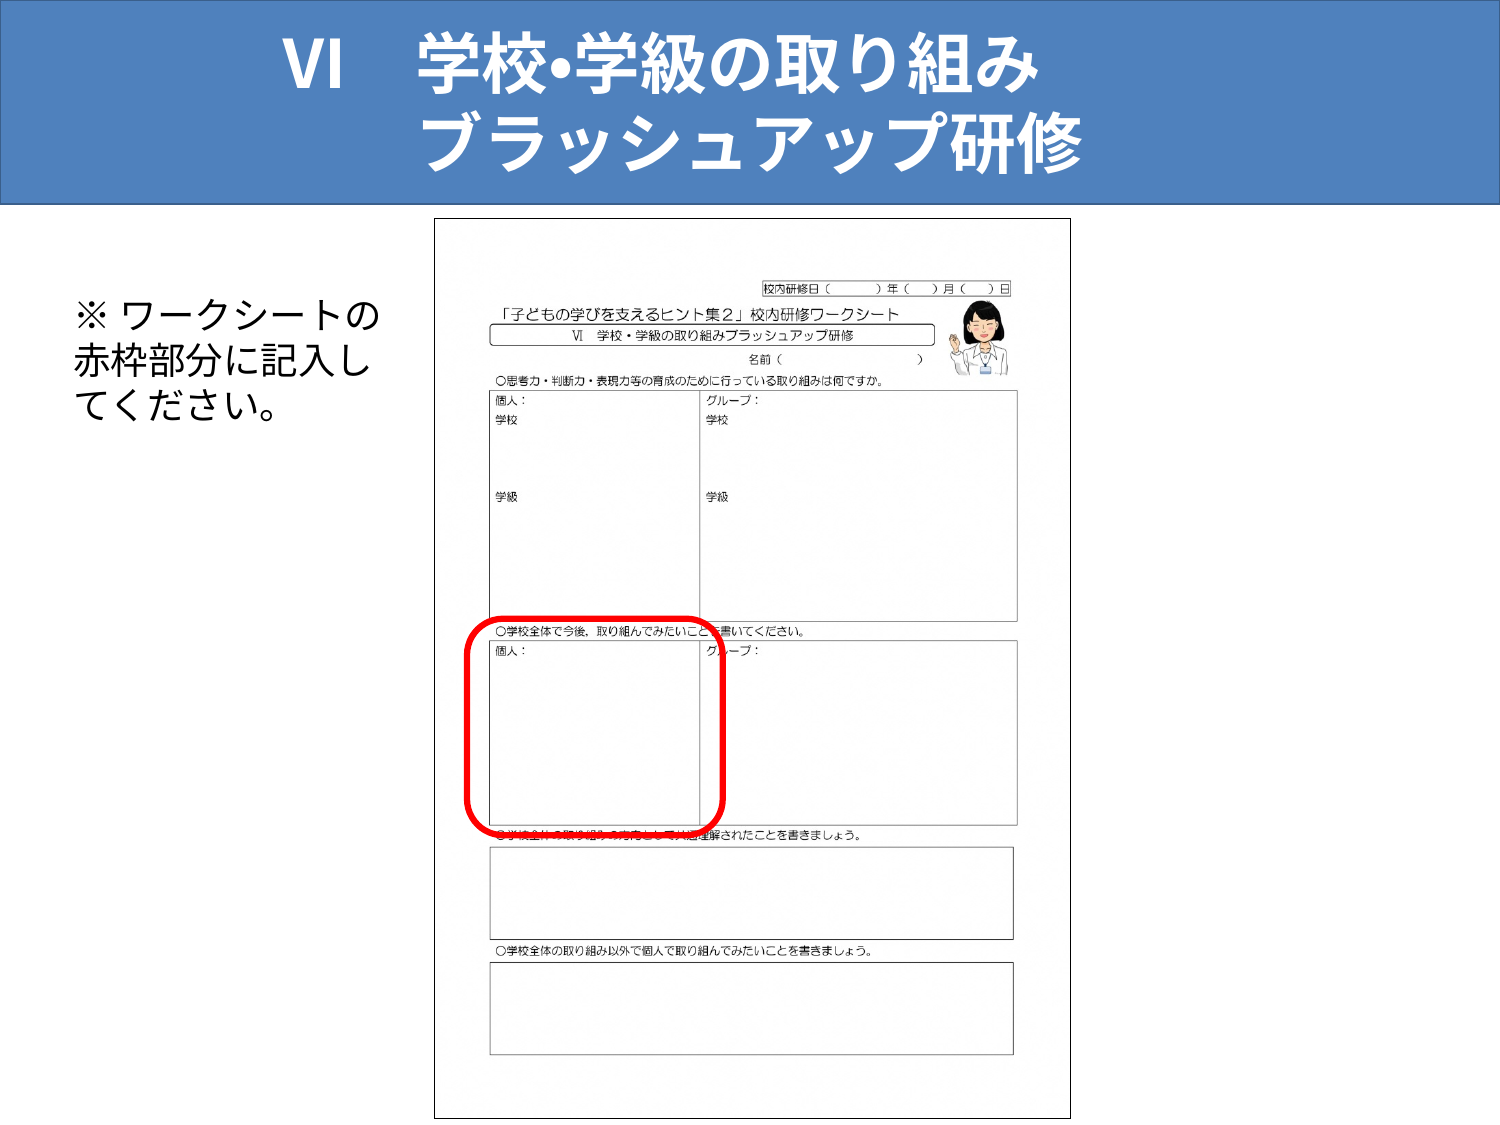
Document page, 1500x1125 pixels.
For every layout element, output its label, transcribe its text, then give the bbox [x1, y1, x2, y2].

picture [433, 217, 1071, 1119]
text_box Ⅵ 学校・学級の取り組み ブラッシュアップ研修 [0, 0, 1500, 205]
text_box ※ワークシートの赤枠部分に記入してください。 [58, 284, 399, 434]
